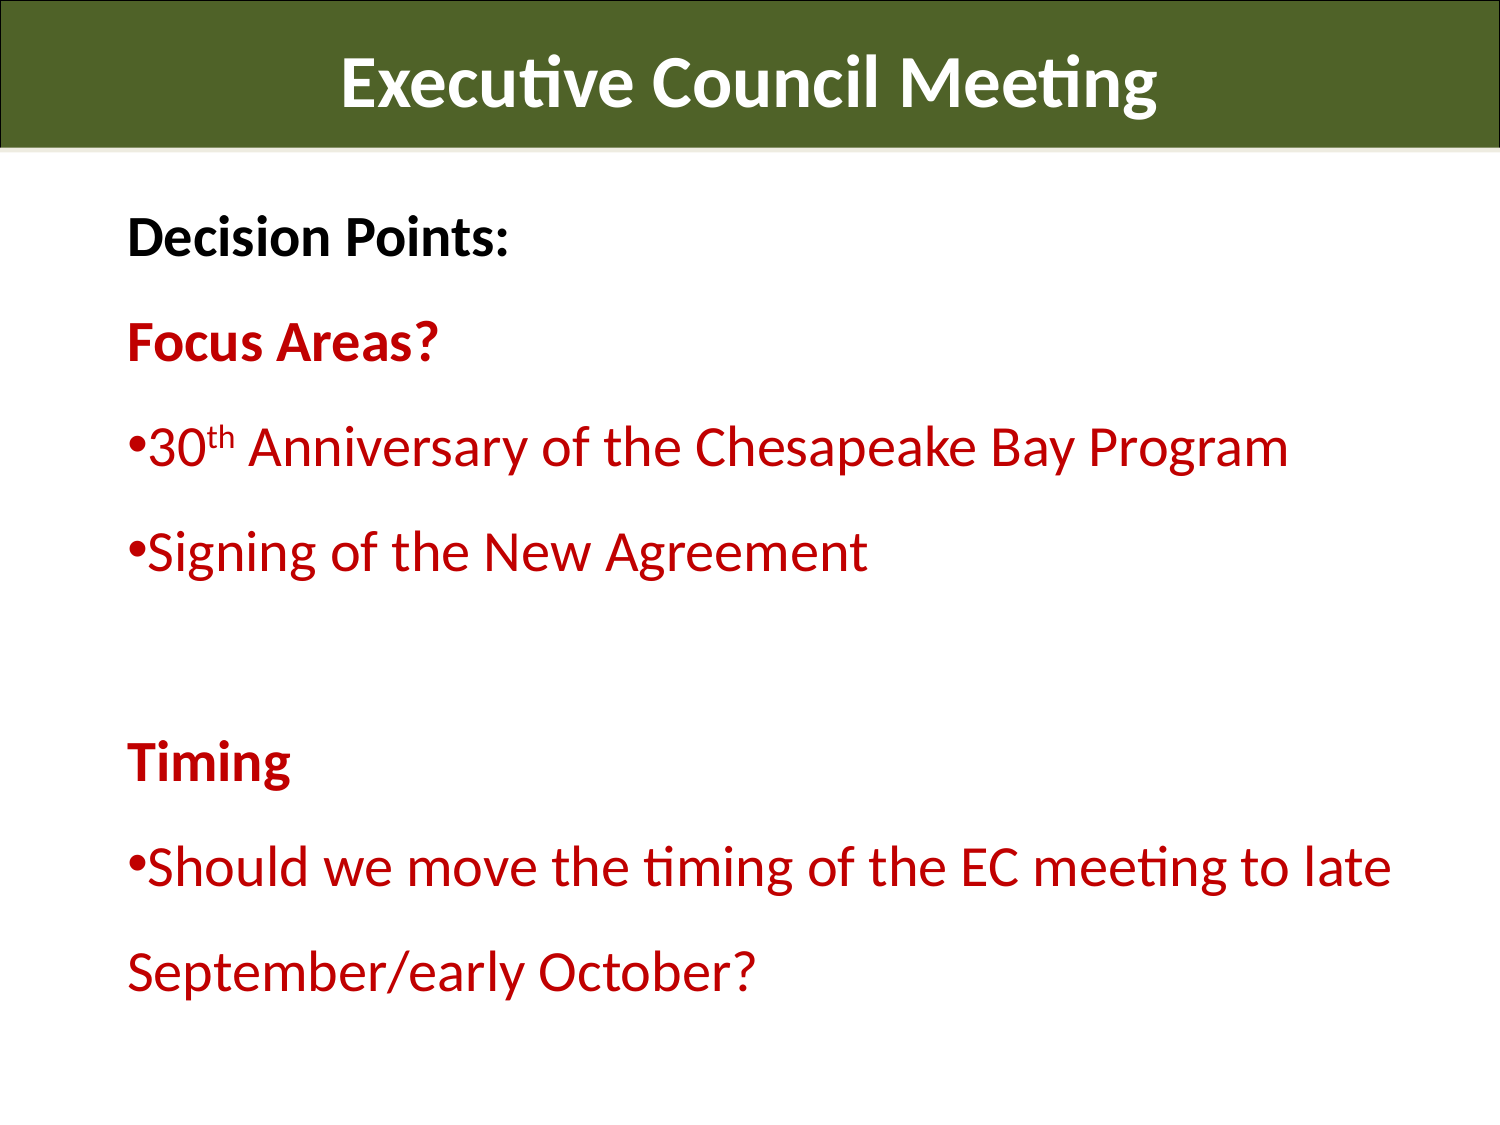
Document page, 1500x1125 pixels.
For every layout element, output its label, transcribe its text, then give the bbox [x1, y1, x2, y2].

text_box Decision Points: Focus Areas? 30th Anniversary of the Chesapeake Bay Program Signing of the New Agreement Timing Should we move the timing of the EC meeting to late September/early October? [112, 159, 1425, 1125]
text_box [0, 0, 1500, 151]
